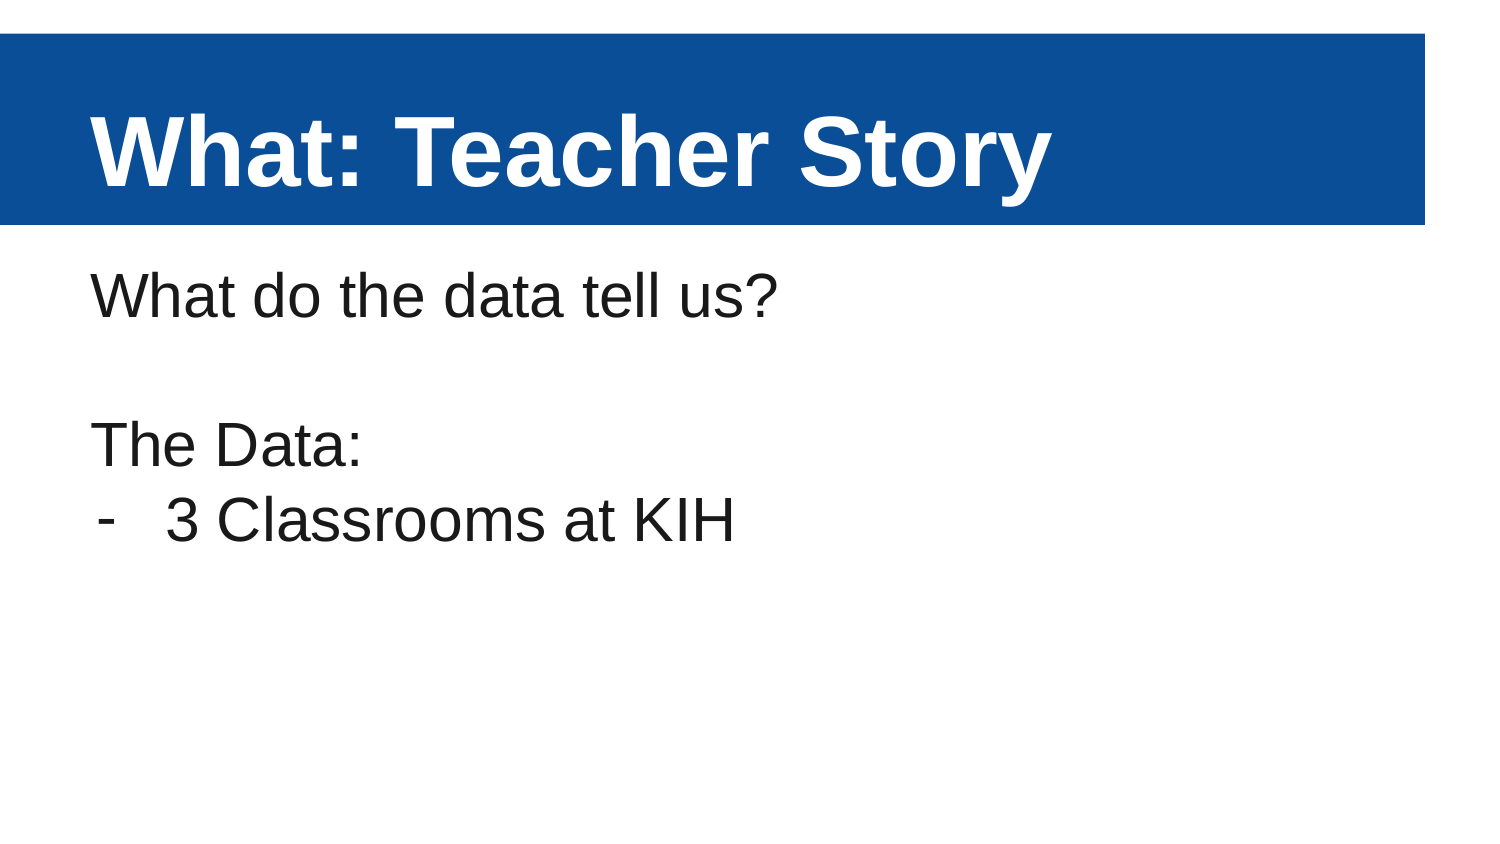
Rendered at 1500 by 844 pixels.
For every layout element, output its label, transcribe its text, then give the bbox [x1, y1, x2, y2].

title What: Teacher Story [75, 33, 1425, 221]
list What do the data tell us? The Data: 3 Classrooms at KIH [75, 239, 1425, 808]
